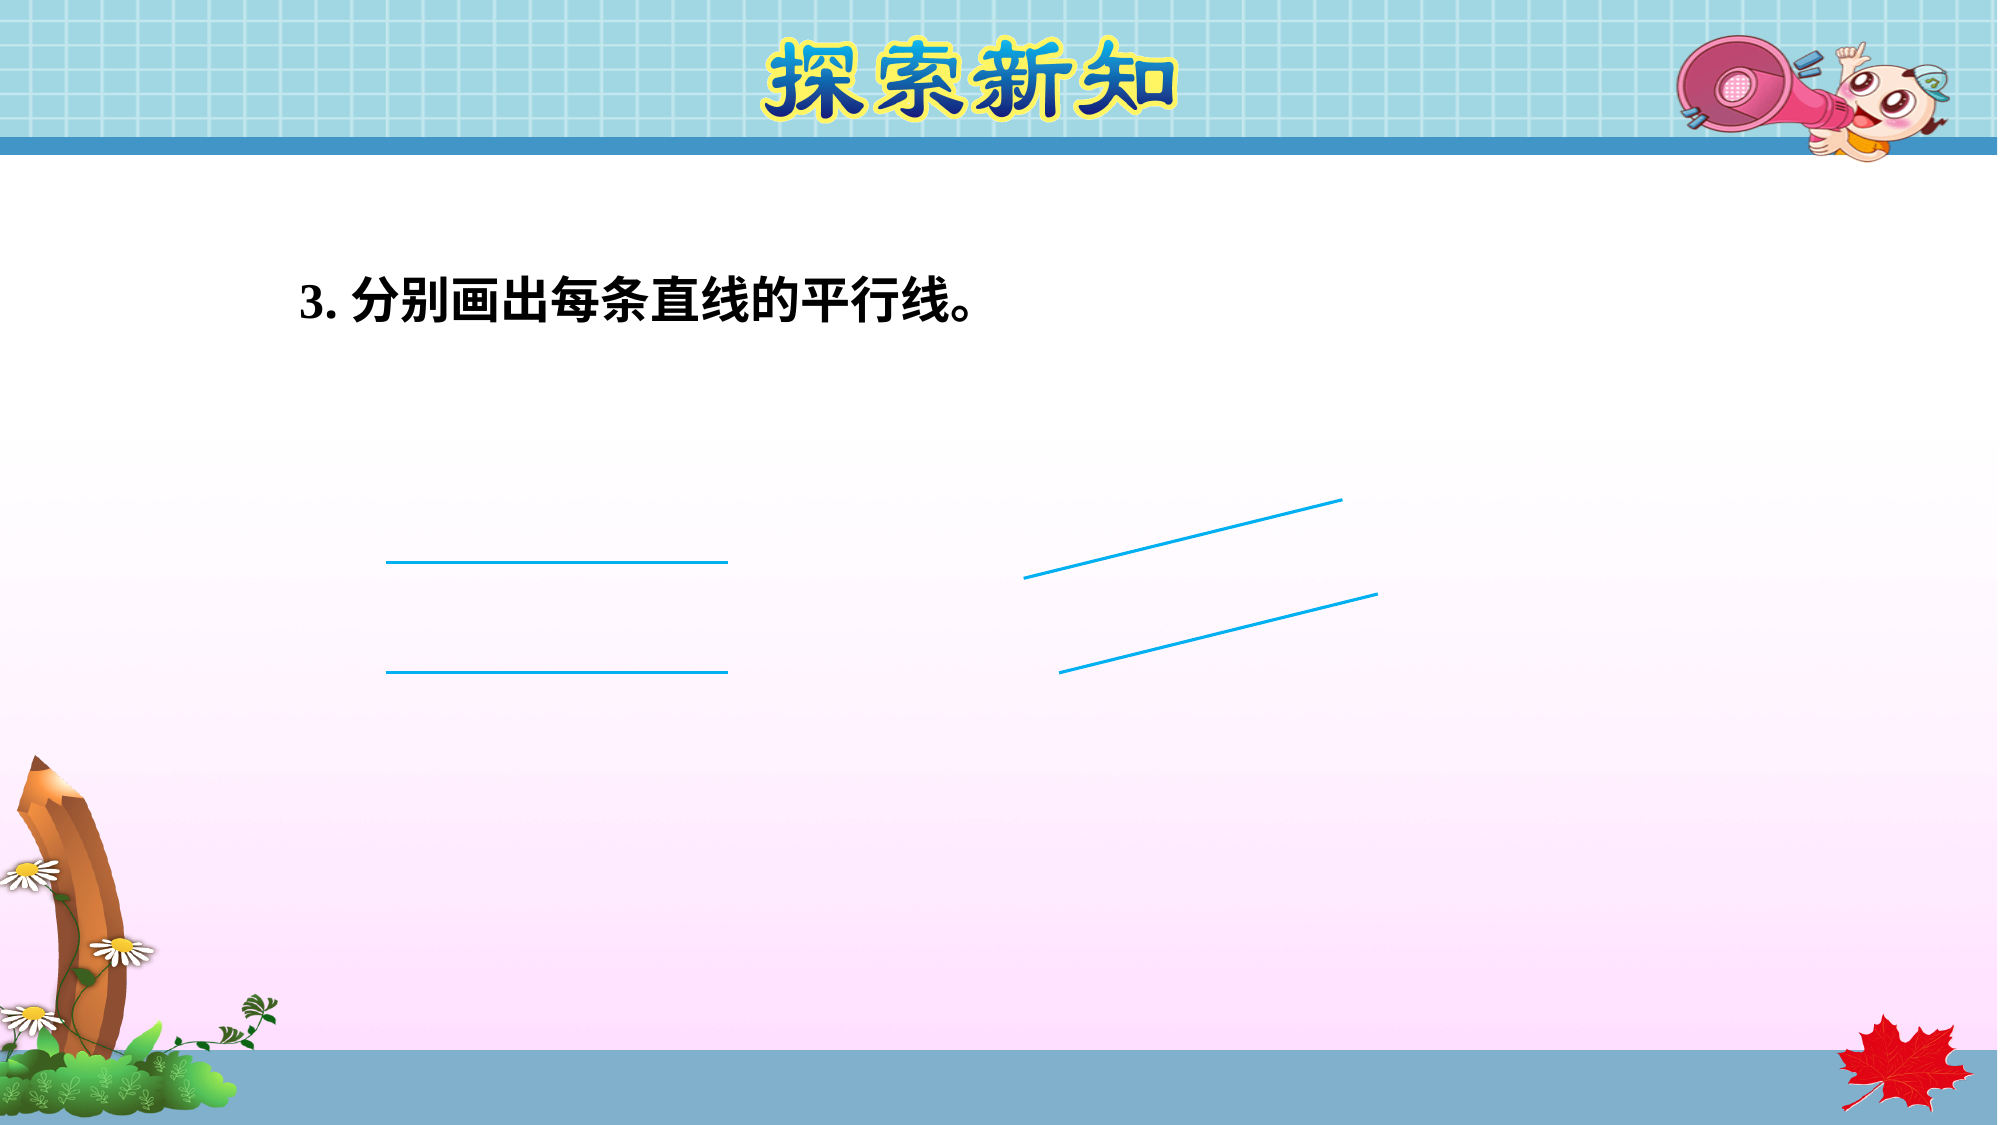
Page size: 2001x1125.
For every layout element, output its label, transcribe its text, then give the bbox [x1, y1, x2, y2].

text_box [1023, 499, 1343, 579]
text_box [1058, 593, 1379, 674]
text_box 3.分别画出每条直线的平行线。 [284, 231, 1016, 337]
picture [0, 0, 1998, 1125]
